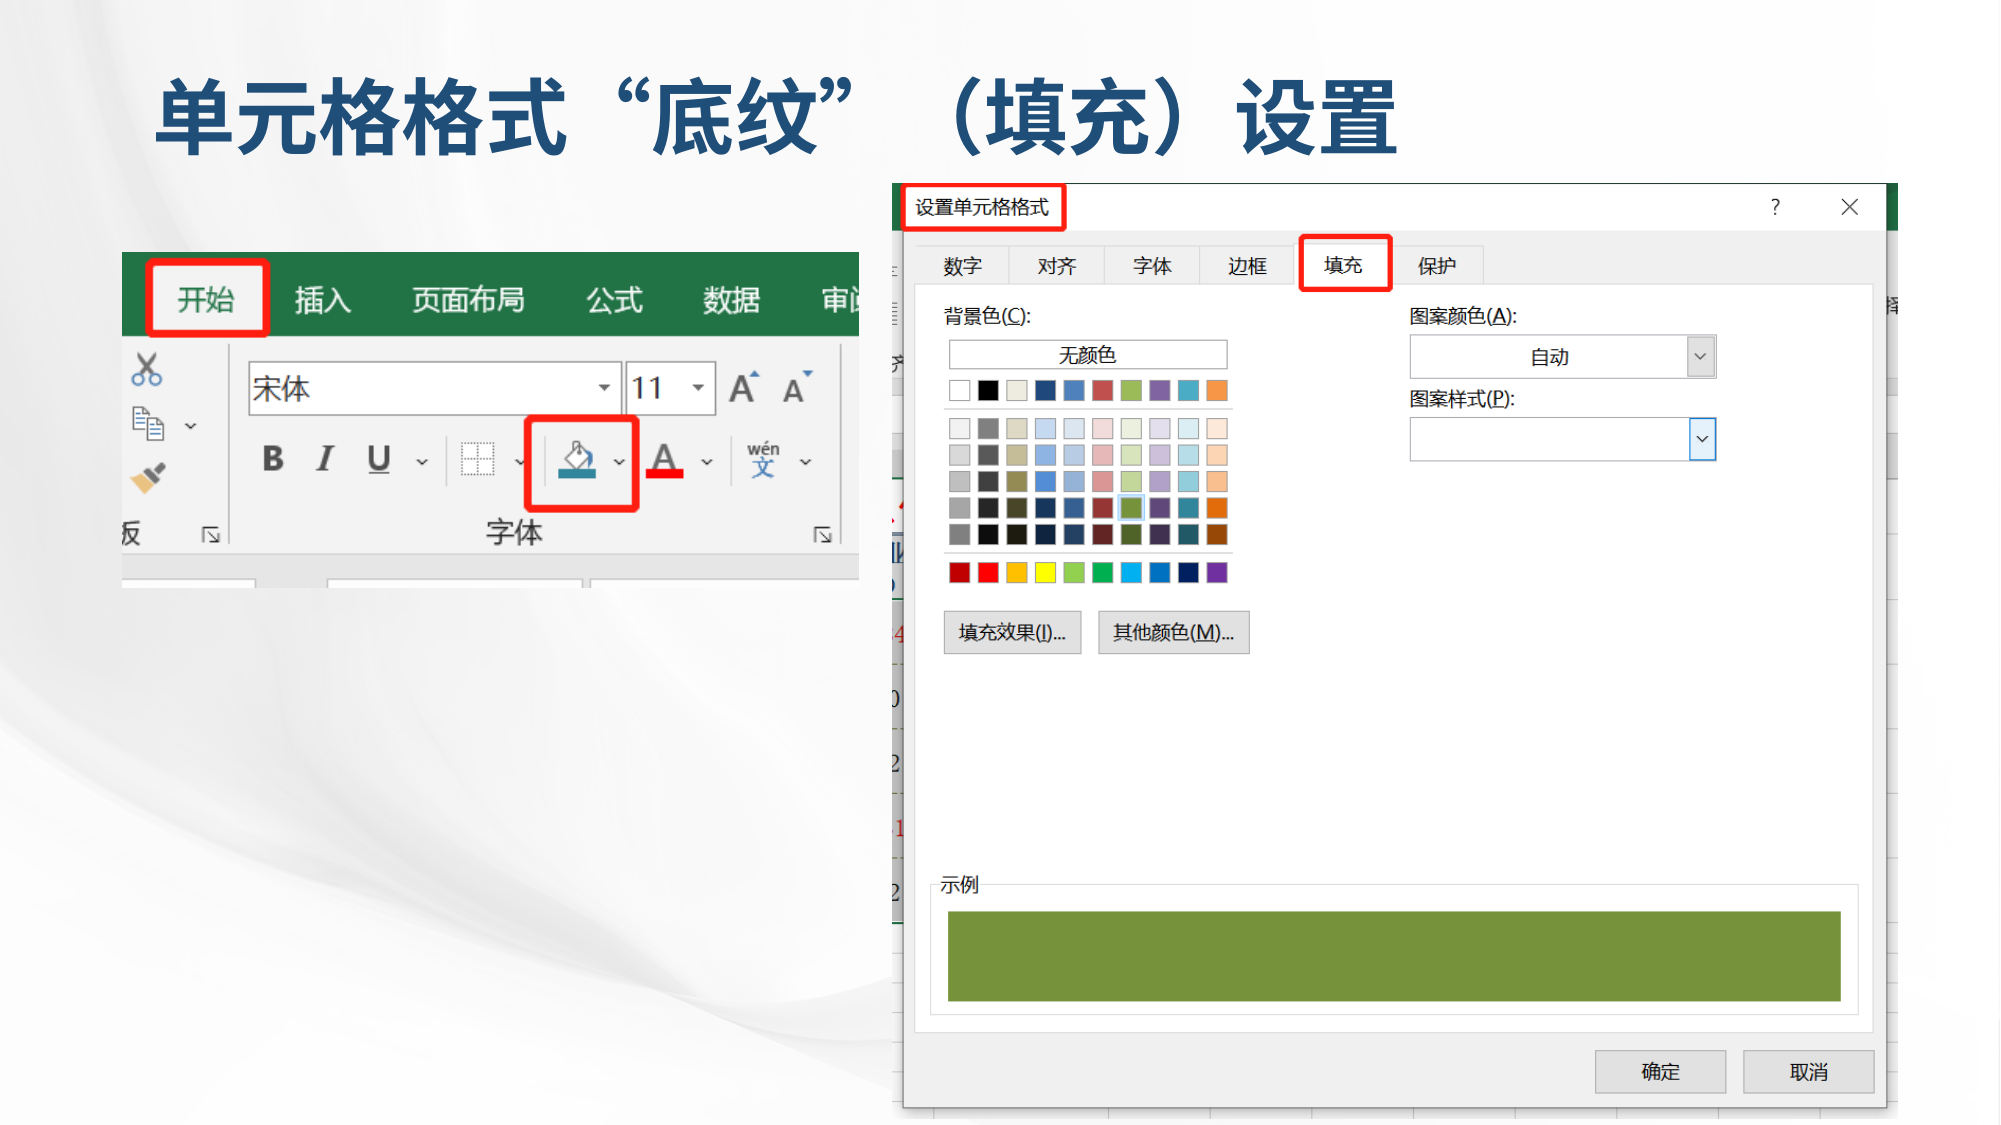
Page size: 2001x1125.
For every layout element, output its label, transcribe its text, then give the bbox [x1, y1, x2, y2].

picture [892, 183, 1898, 1119]
title 单元格格式“底纹”（填充）设置 [137, 59, 1863, 184]
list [122, 252, 859, 589]
